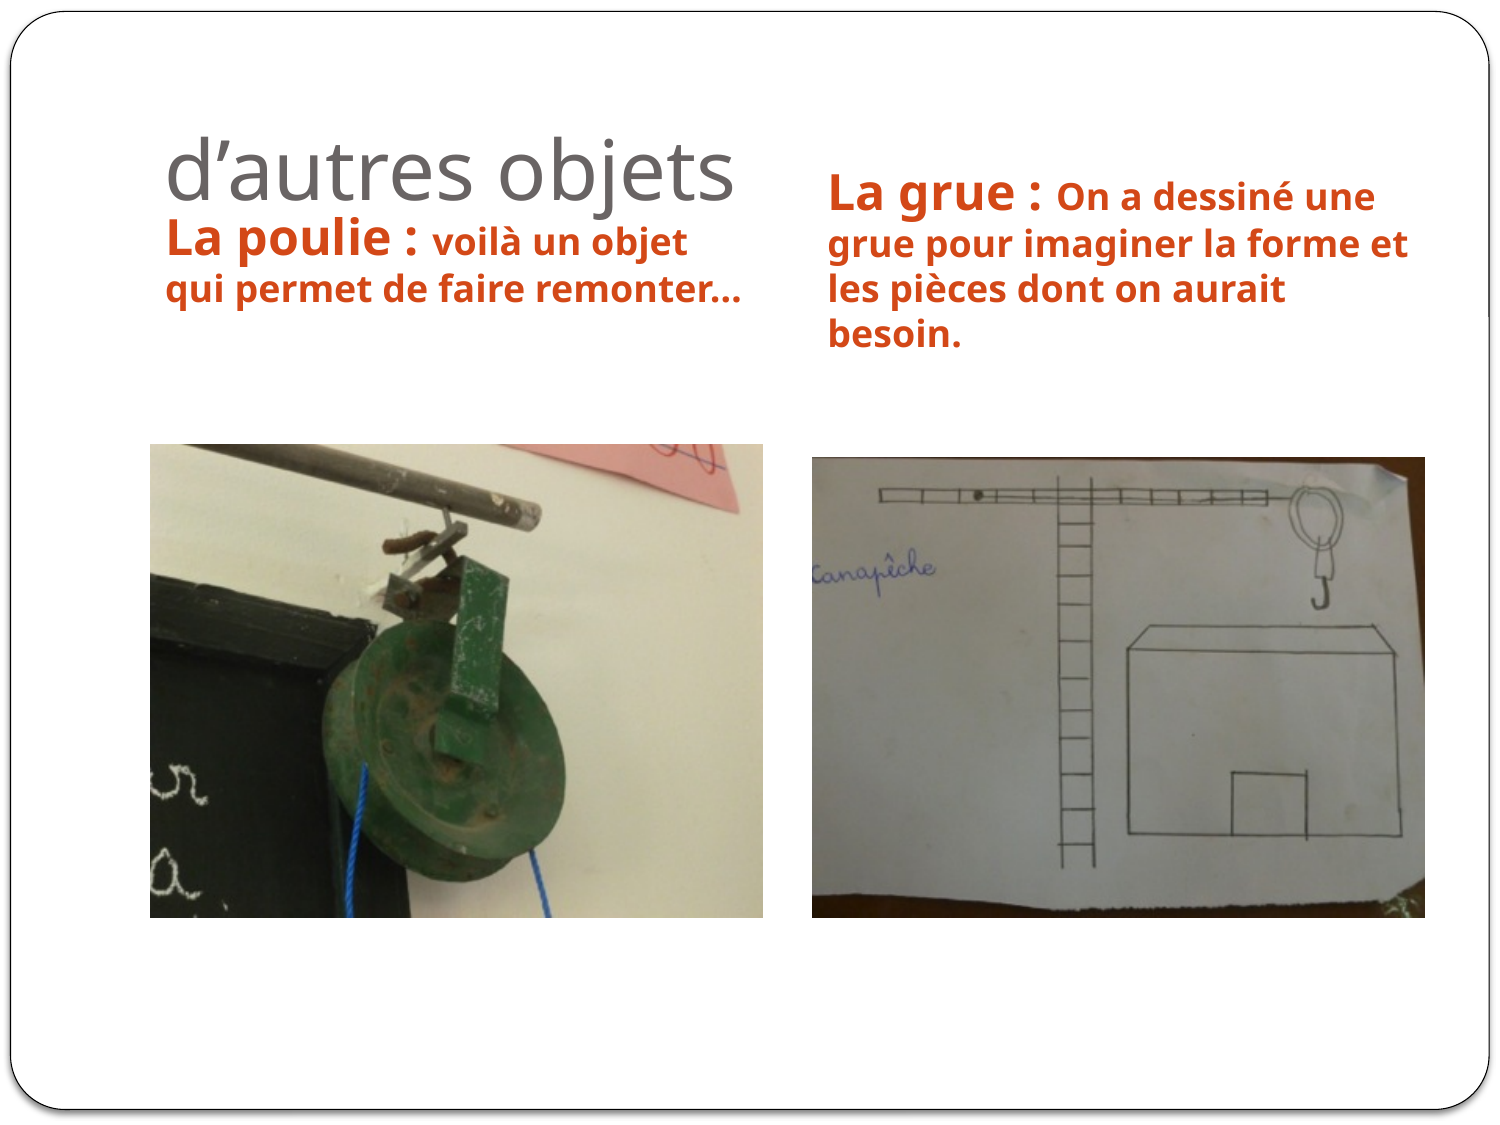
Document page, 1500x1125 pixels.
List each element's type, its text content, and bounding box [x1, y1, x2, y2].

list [149, 444, 763, 918]
list La poulie : voilà un objet qui permet de faire remonter… [149, 236, 763, 364]
title d’autres objets [150, 44, 1425, 233]
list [812, 457, 1426, 918]
list La grue : On a dessiné une grue pour imaginer la forme et les pièces dont on aurait besoin. [811, 236, 1426, 364]
